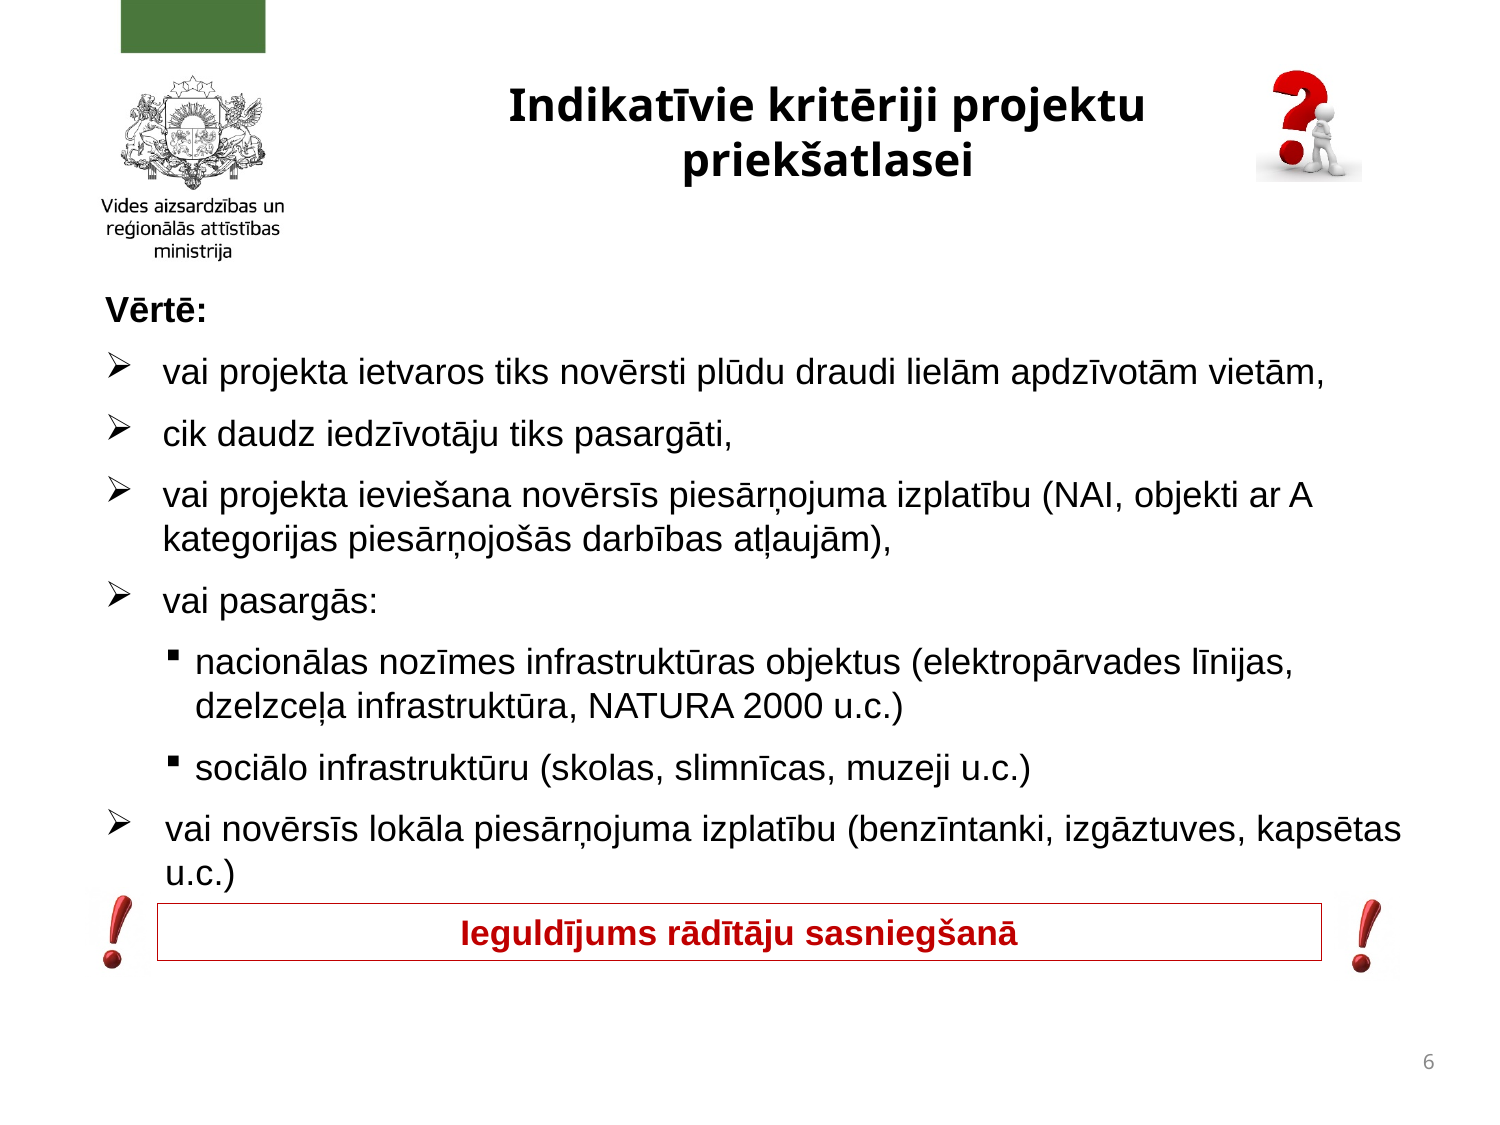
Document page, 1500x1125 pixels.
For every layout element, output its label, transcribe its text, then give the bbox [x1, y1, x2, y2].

slide_number 6 [1400, 1037, 1450, 1088]
picture [48, 0, 338, 321]
title Indikatīvie kritēriji projektu priekšatlasei [363, 68, 1293, 194]
text_box Ieguldījums rādītāju sasniegšanā [157, 903, 1322, 961]
picture [85, 887, 151, 977]
picture [1334, 891, 1401, 982]
list Vērtē: vai projekta ietvaros tiks novērsti plūdu draudi lielām apdzīvotām vietām, cik daudz iedzīvotāju tiks pasargāti, vai projekta ieviešana novērsīs piesārņojuma izplatību (NAI, objekti ar A kategorijas piesārņojošās darbības atļaujām), vai pasargās: nacionālas nozīmes infrastruktūras objektus (elektropārvades līnijas, dzelzceļa infrastruktūra, NATURA 2000 u.c.) sociālo infrastruktūru (skolas, slimnīcas, muzeji u.c.) vai novērsīs lokāla piesārņojuma izplatību (benzīntanki, izgāztuves, kapsētas u.c.) [89, 278, 1426, 904]
picture [1255, 63, 1363, 182]
